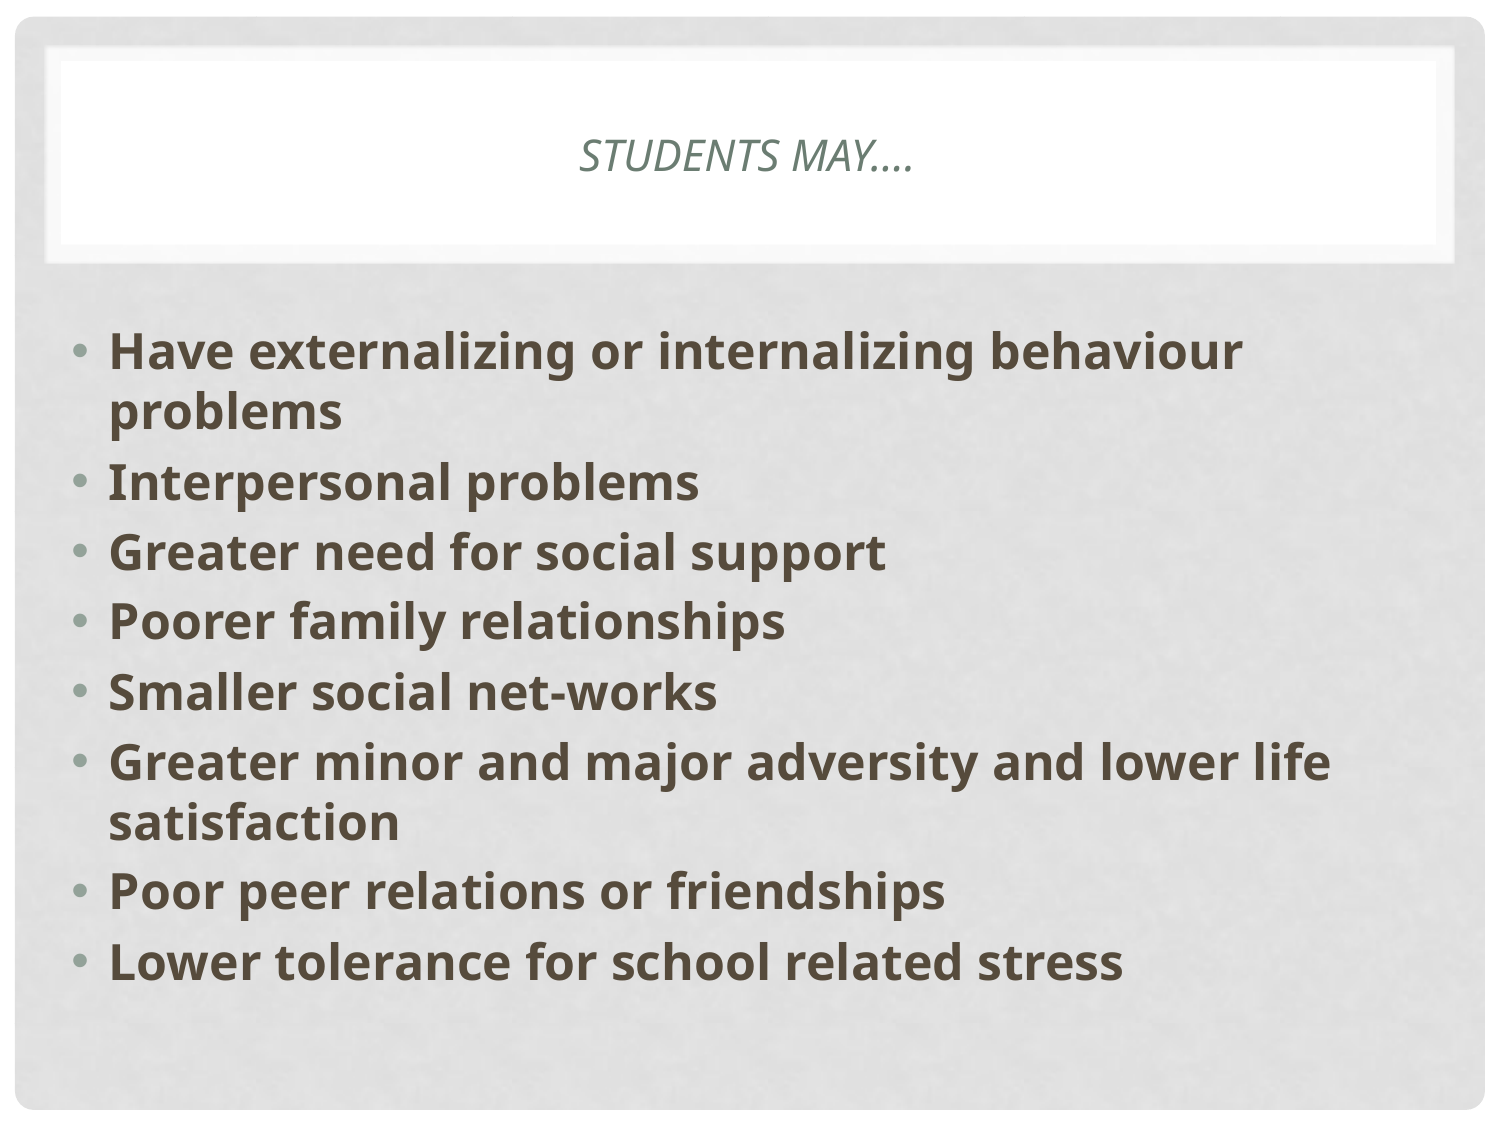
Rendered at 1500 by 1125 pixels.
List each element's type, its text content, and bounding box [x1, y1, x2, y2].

title students may…. [69, 66, 1425, 188]
list Have externalizing or internalizing behaviour problems Interpersonal problems Greater need for social support Poorer family relationships Smaller social net-works Greater minor and major adversity and lower life satisfaction Poor peer relations or friendships Lower tolerance for school related stress [37, 312, 1425, 1050]
